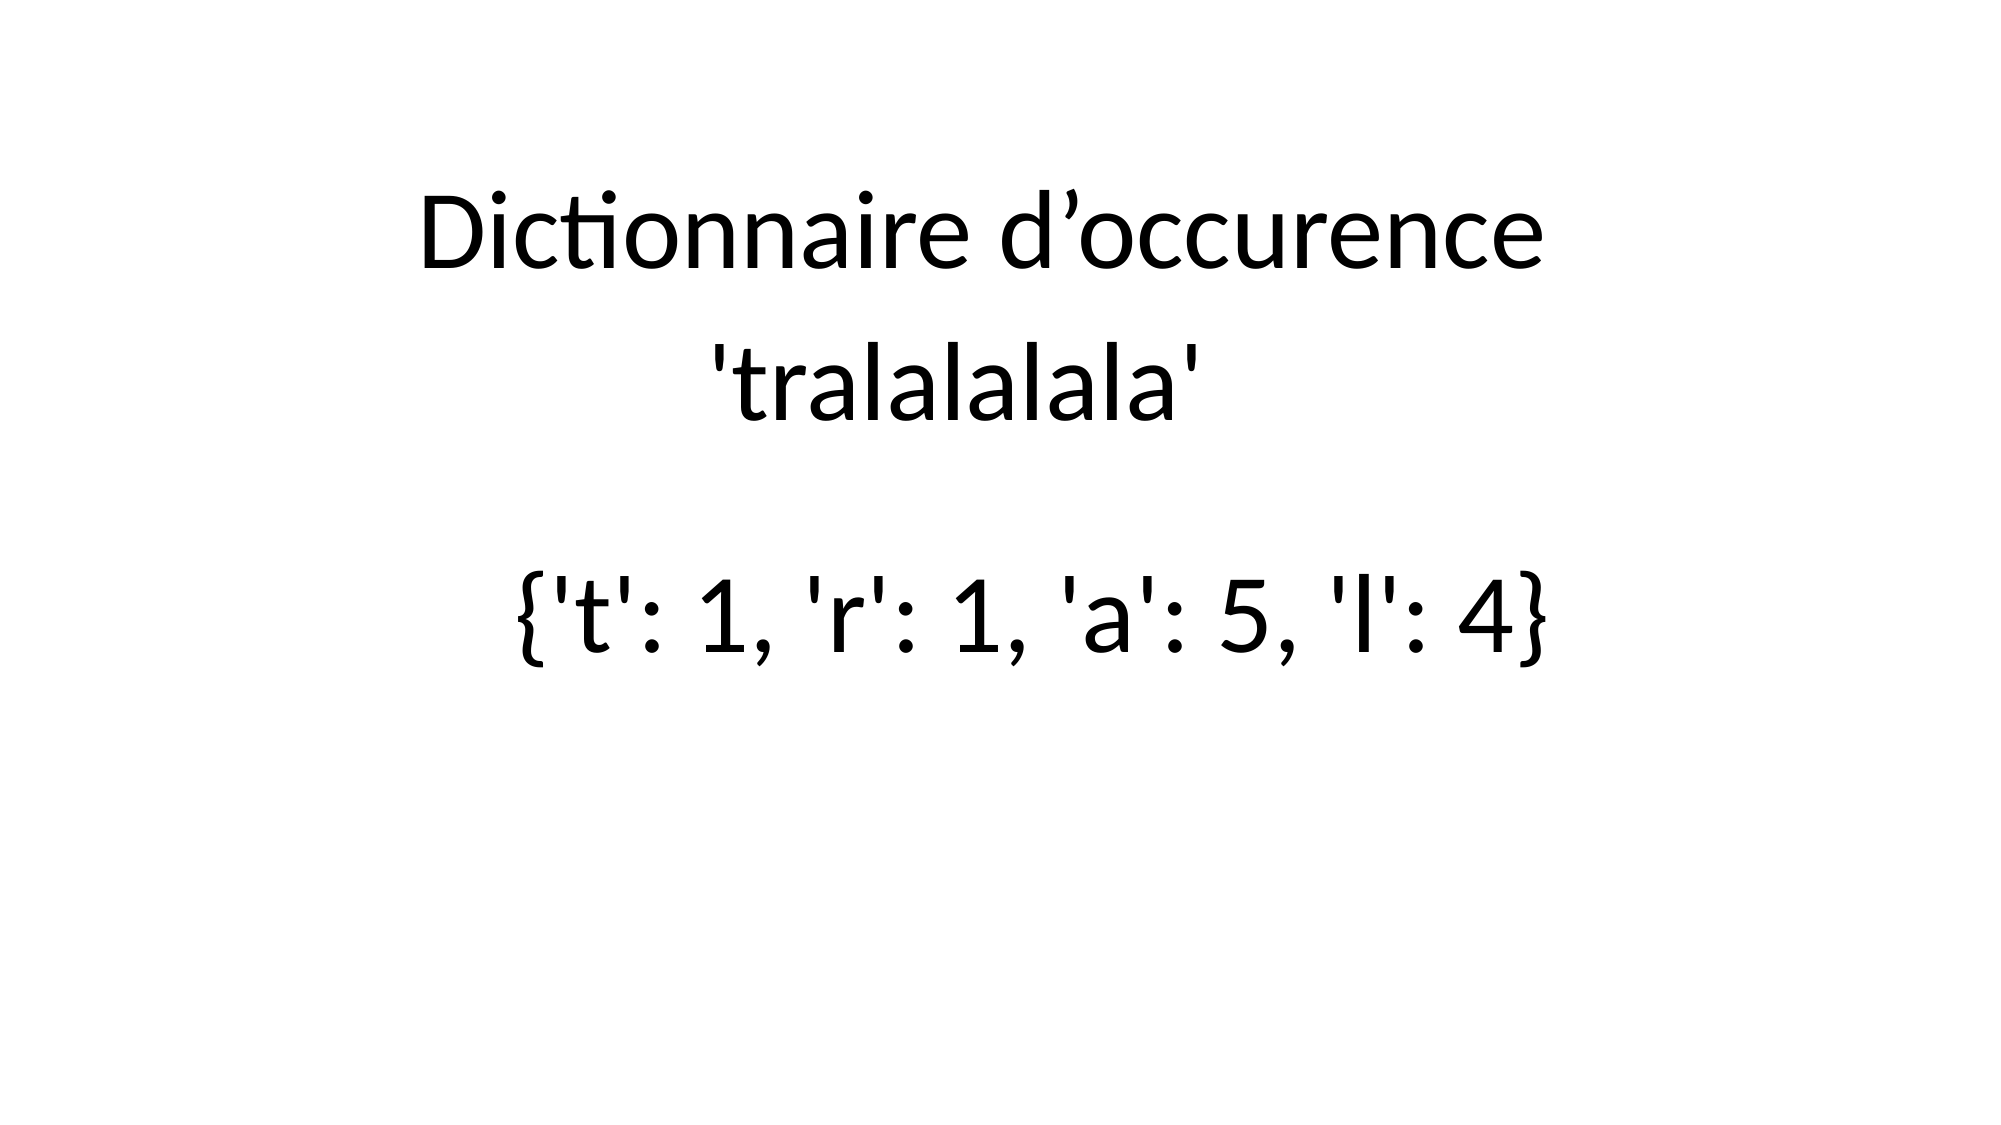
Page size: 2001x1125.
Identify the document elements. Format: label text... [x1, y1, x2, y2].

text_box Dictionnaire d’occurence [402, 148, 1659, 299]
text_box 'tralalalala' [692, 300, 1949, 450]
text_box {'t': 1, 'r': 1, 'a': 5, 'l': 4} [499, 532, 1756, 683]
